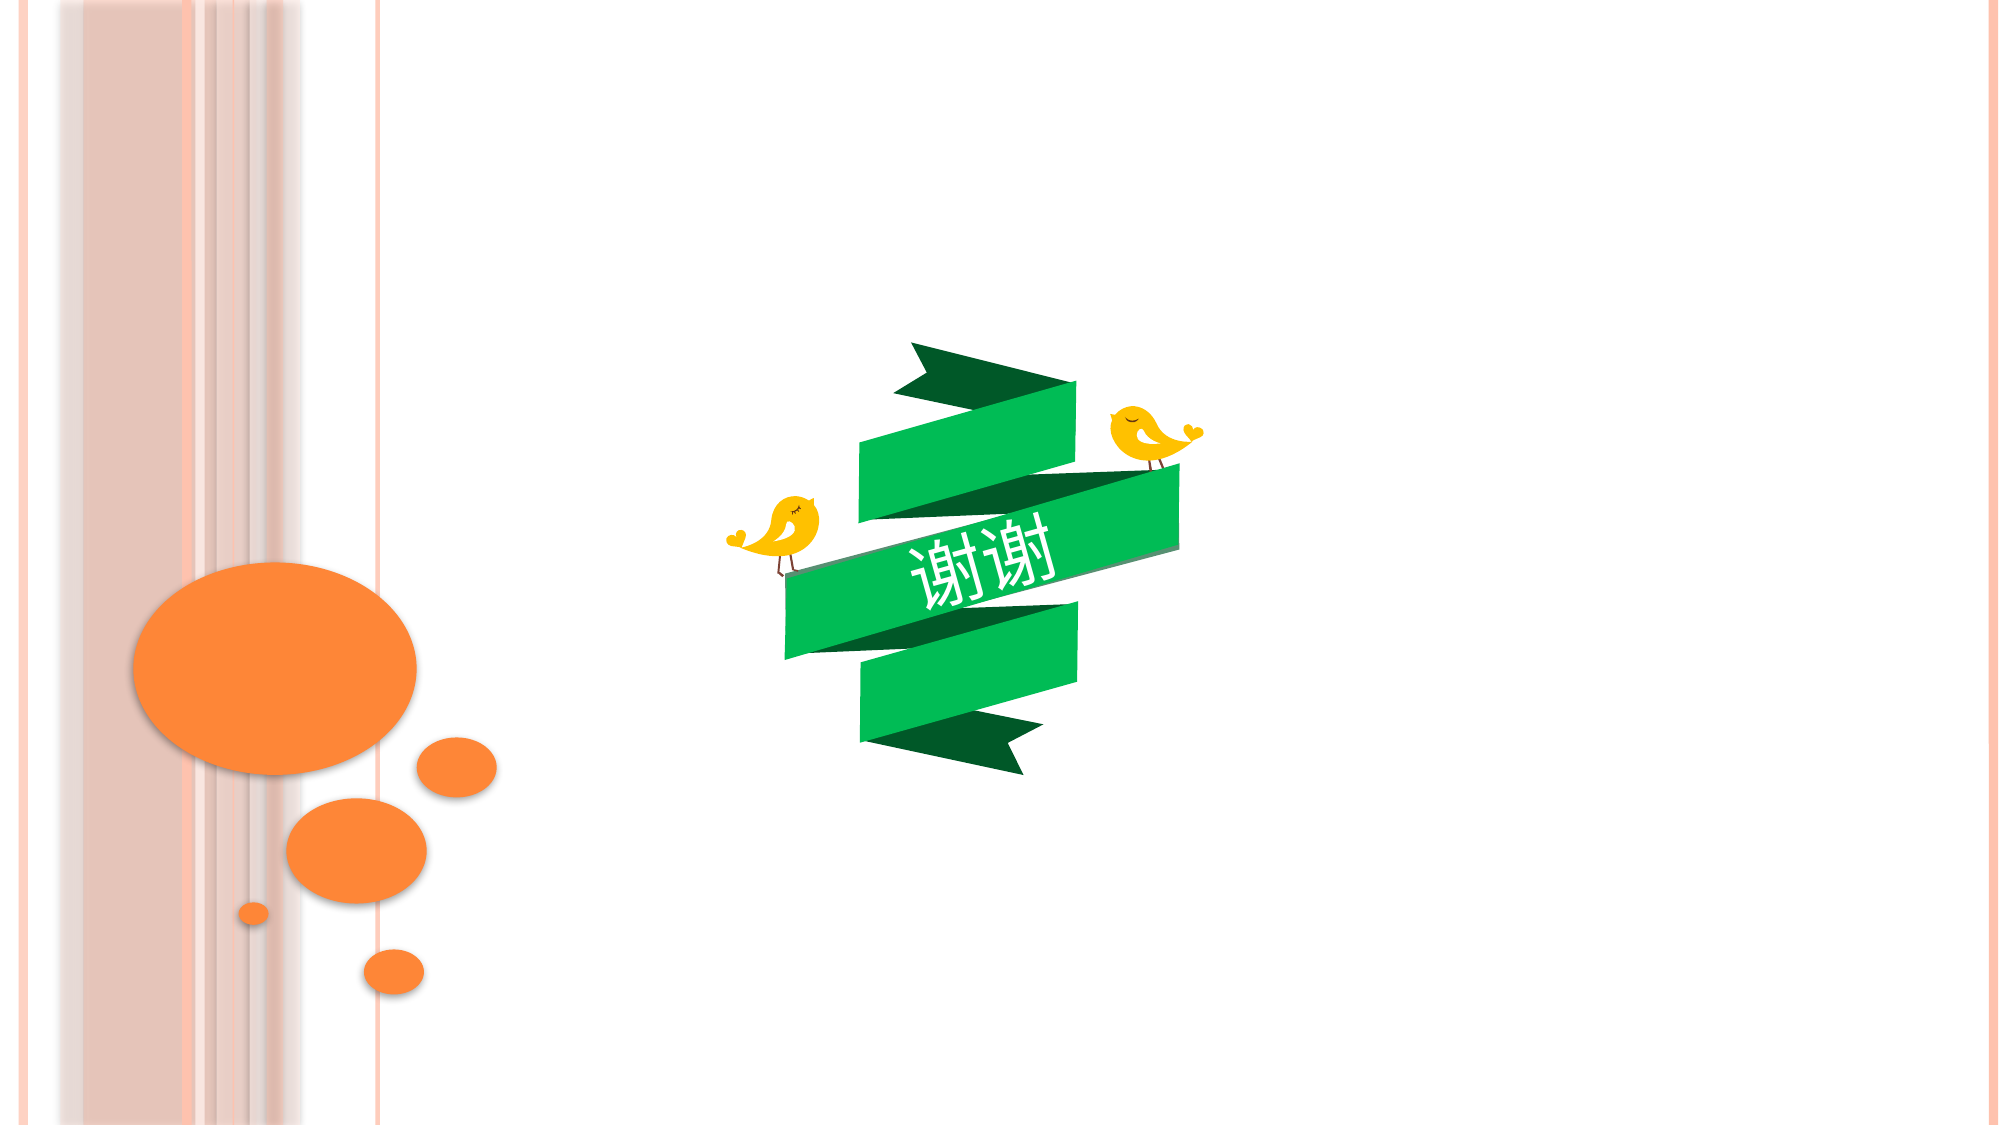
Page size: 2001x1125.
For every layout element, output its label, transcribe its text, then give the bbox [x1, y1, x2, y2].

text_box [773, 521, 795, 542]
text_box [858, 418, 941, 476]
text_box [777, 557, 781, 574]
text_box [859, 601, 1079, 743]
text_box [1136, 428, 1161, 444]
text_box [874, 470, 1149, 520]
text_box [858, 636, 950, 669]
text_box [1124, 416, 1139, 423]
text_box [785, 535, 931, 586]
text_box [858, 380, 1077, 524]
text_box [1158, 460, 1164, 468]
text_box [1024, 537, 1180, 591]
text_box [813, 604, 1064, 653]
text_box [789, 555, 799, 572]
text_box [778, 571, 785, 578]
text_box [1148, 461, 1153, 471]
text_box 谢谢 [784, 463, 1180, 661]
text_box [867, 711, 1042, 776]
text_box [893, 343, 1067, 411]
text_box [726, 496, 820, 557]
text_box [1110, 406, 1204, 461]
